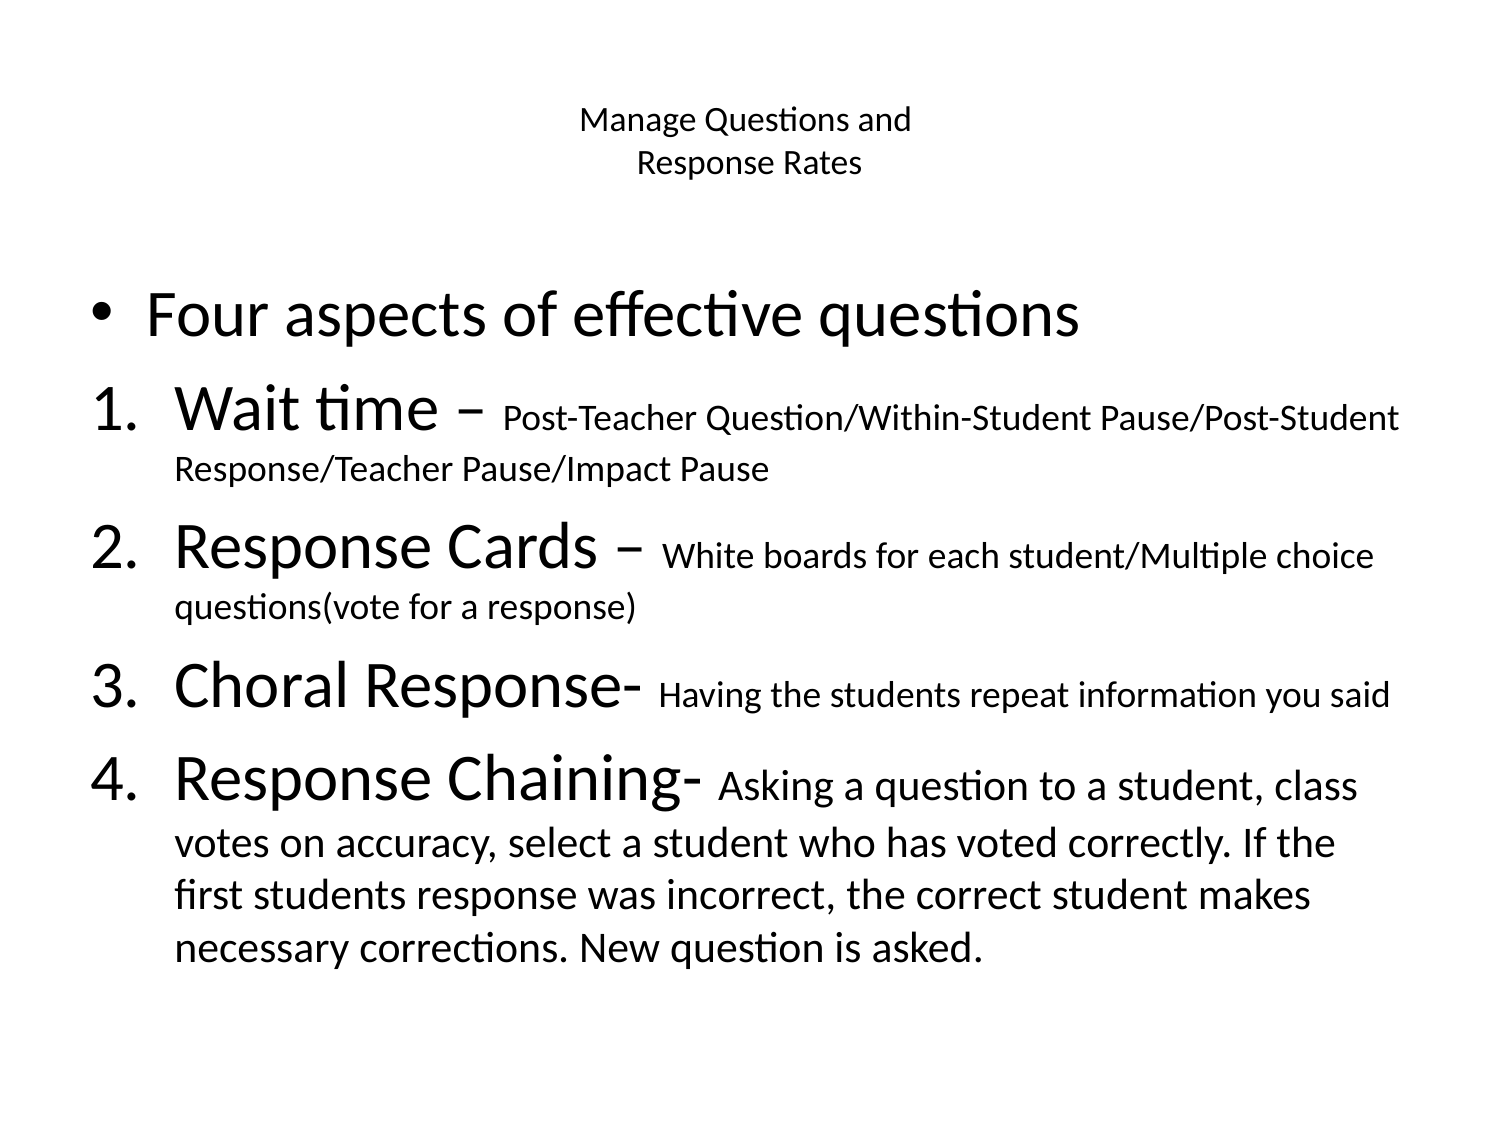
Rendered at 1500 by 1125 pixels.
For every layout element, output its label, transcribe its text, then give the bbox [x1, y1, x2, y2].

title Manage Questions and Response Rates [75, 45, 1425, 233]
list Four aspects of effective questions Wait time – Post-Teacher Question/Within-Student Pause/Post-Student Response/Teacher Pause/Impact Pause Response Cards – White boards for each student/Multiple choice questions(vote for a response) Choral Response- Having the students repeat information you said Response Chaining- Asking a question to a student, class votes on accuracy, select a student who has voted correctly. If the first students response was incorrect, the correct student makes necessary corrections. New question is asked. [75, 262, 1425, 1005]
